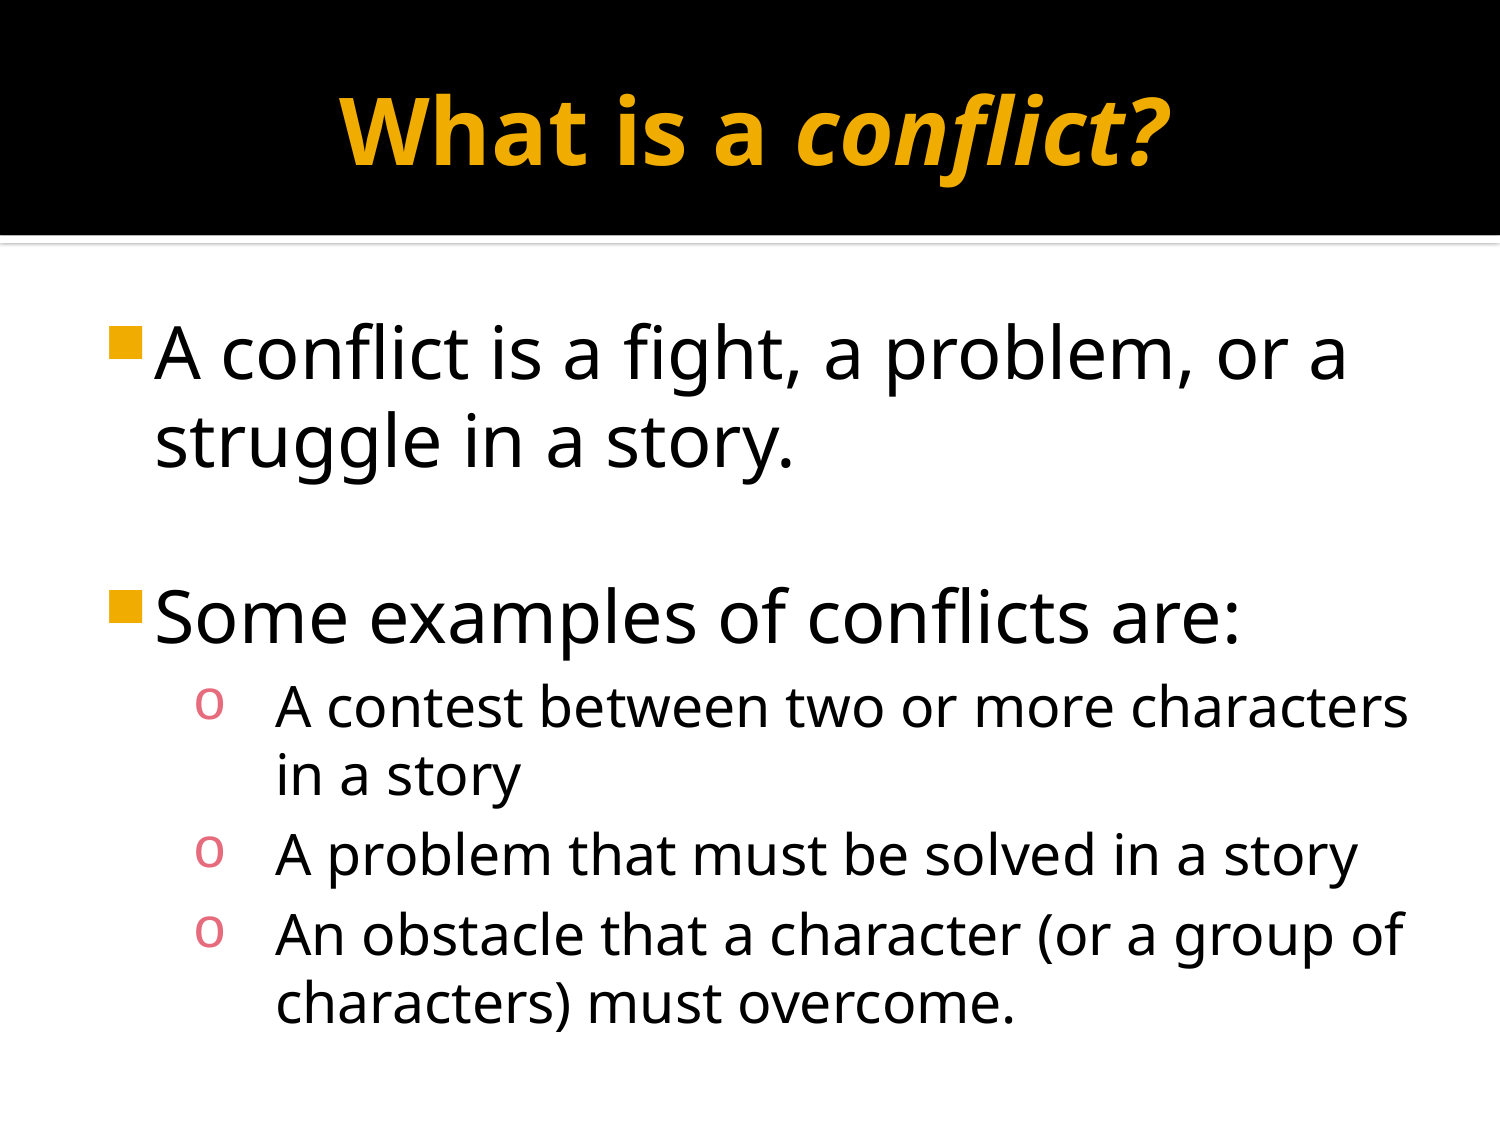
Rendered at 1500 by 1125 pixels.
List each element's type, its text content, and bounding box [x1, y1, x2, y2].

title What is a conflict? [75, 25, 1425, 231]
list A conflict is a fight, a problem, or a struggle in a story. Some examples of conflicts are: A contest between two or more characters in a story A problem that must be solved in a story An obstacle that a character (or a group of characters) must overcome. [75, 291, 1425, 1050]
